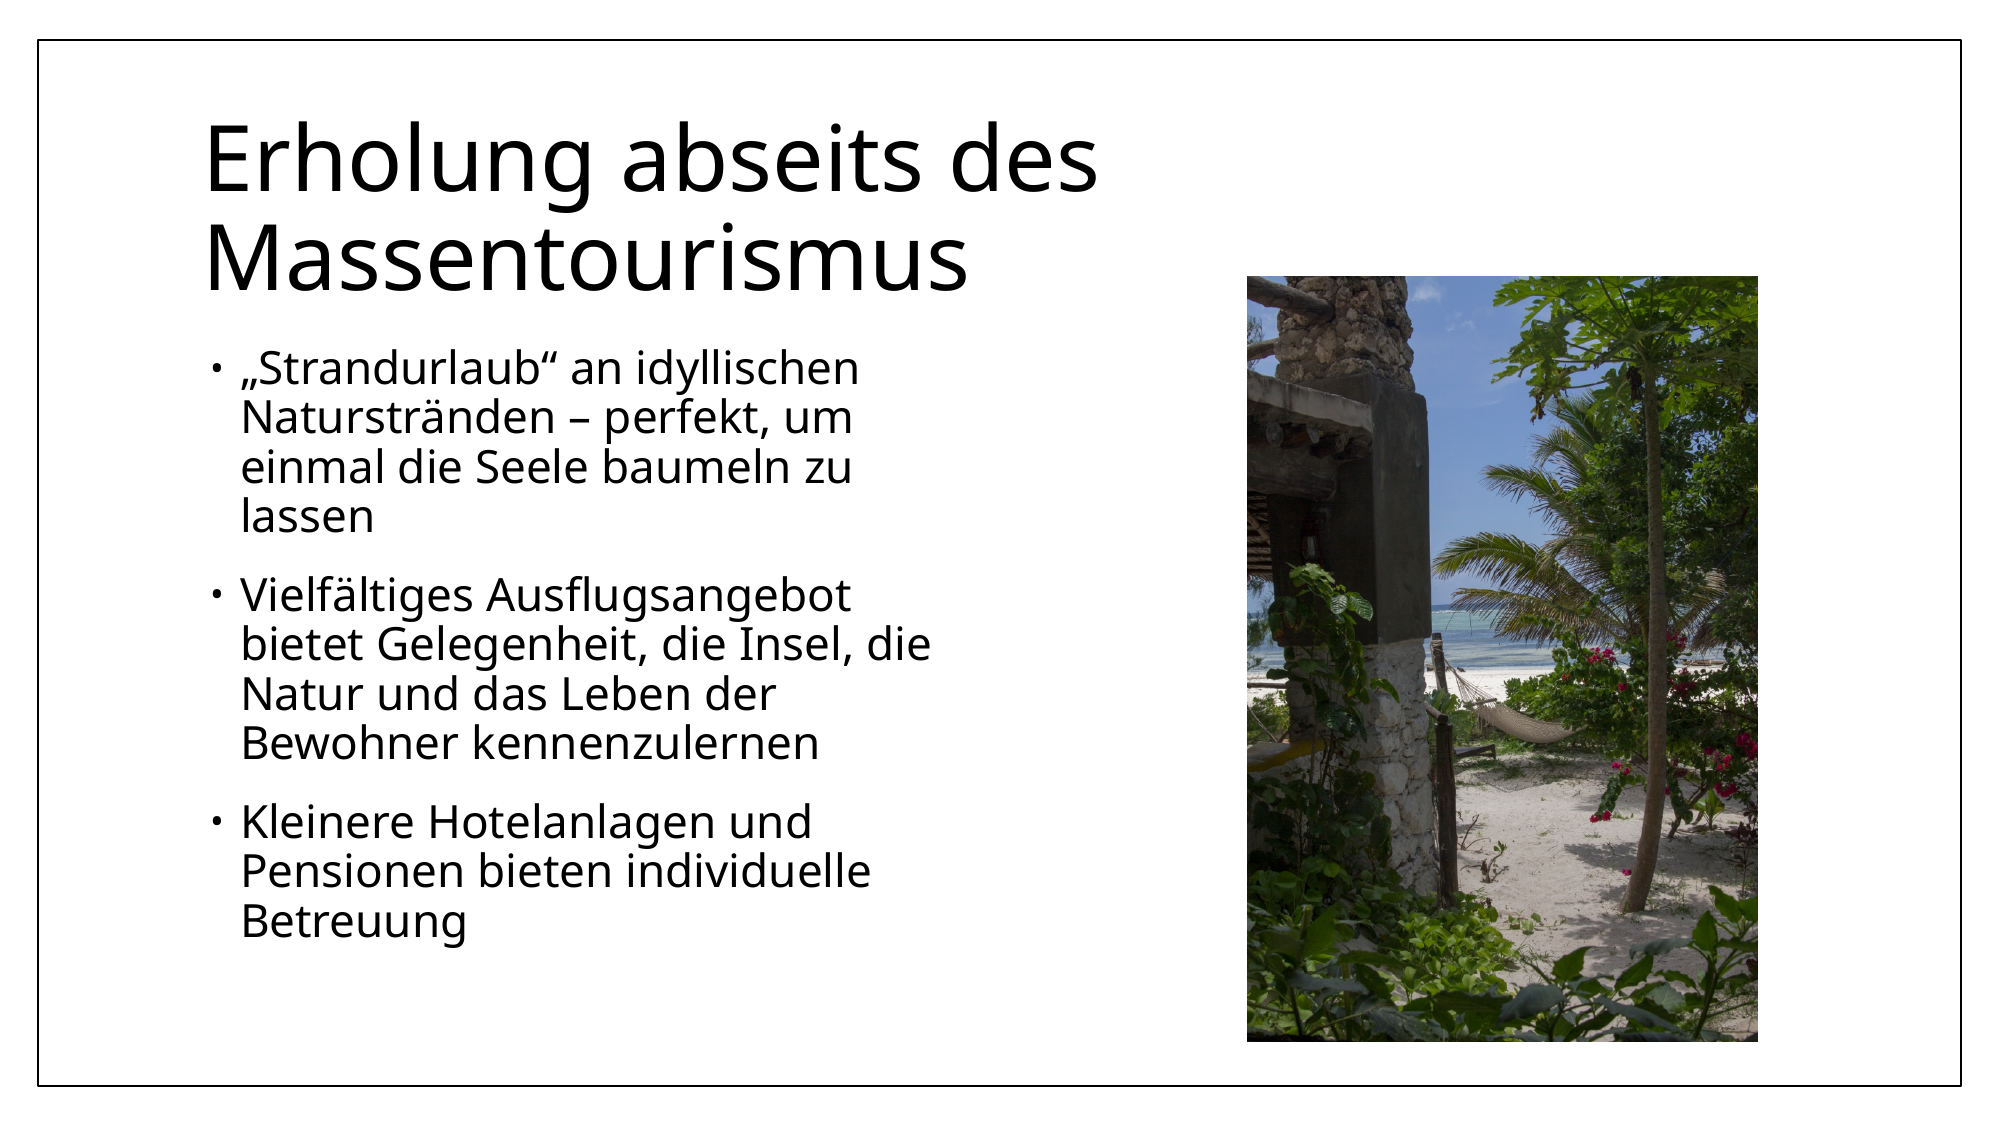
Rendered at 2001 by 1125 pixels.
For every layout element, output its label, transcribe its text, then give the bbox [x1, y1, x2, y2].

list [1247, 276, 1758, 1042]
title Erholung abseits des Massentourismus [187, 99, 1808, 323]
list „Strandurlaub“ an idyllischen Naturstränden – perfekt, um einmal die Seele baumeln zu lassen Vielfältiges Ausflugsangebot bietet Gelegenheit, die Insel, die Natur und das Leben der Bewohner kennenzulernen Kleinere Hotelanlagen und Pensionen bieten individuelle Betreuung [187, 337, 968, 998]
